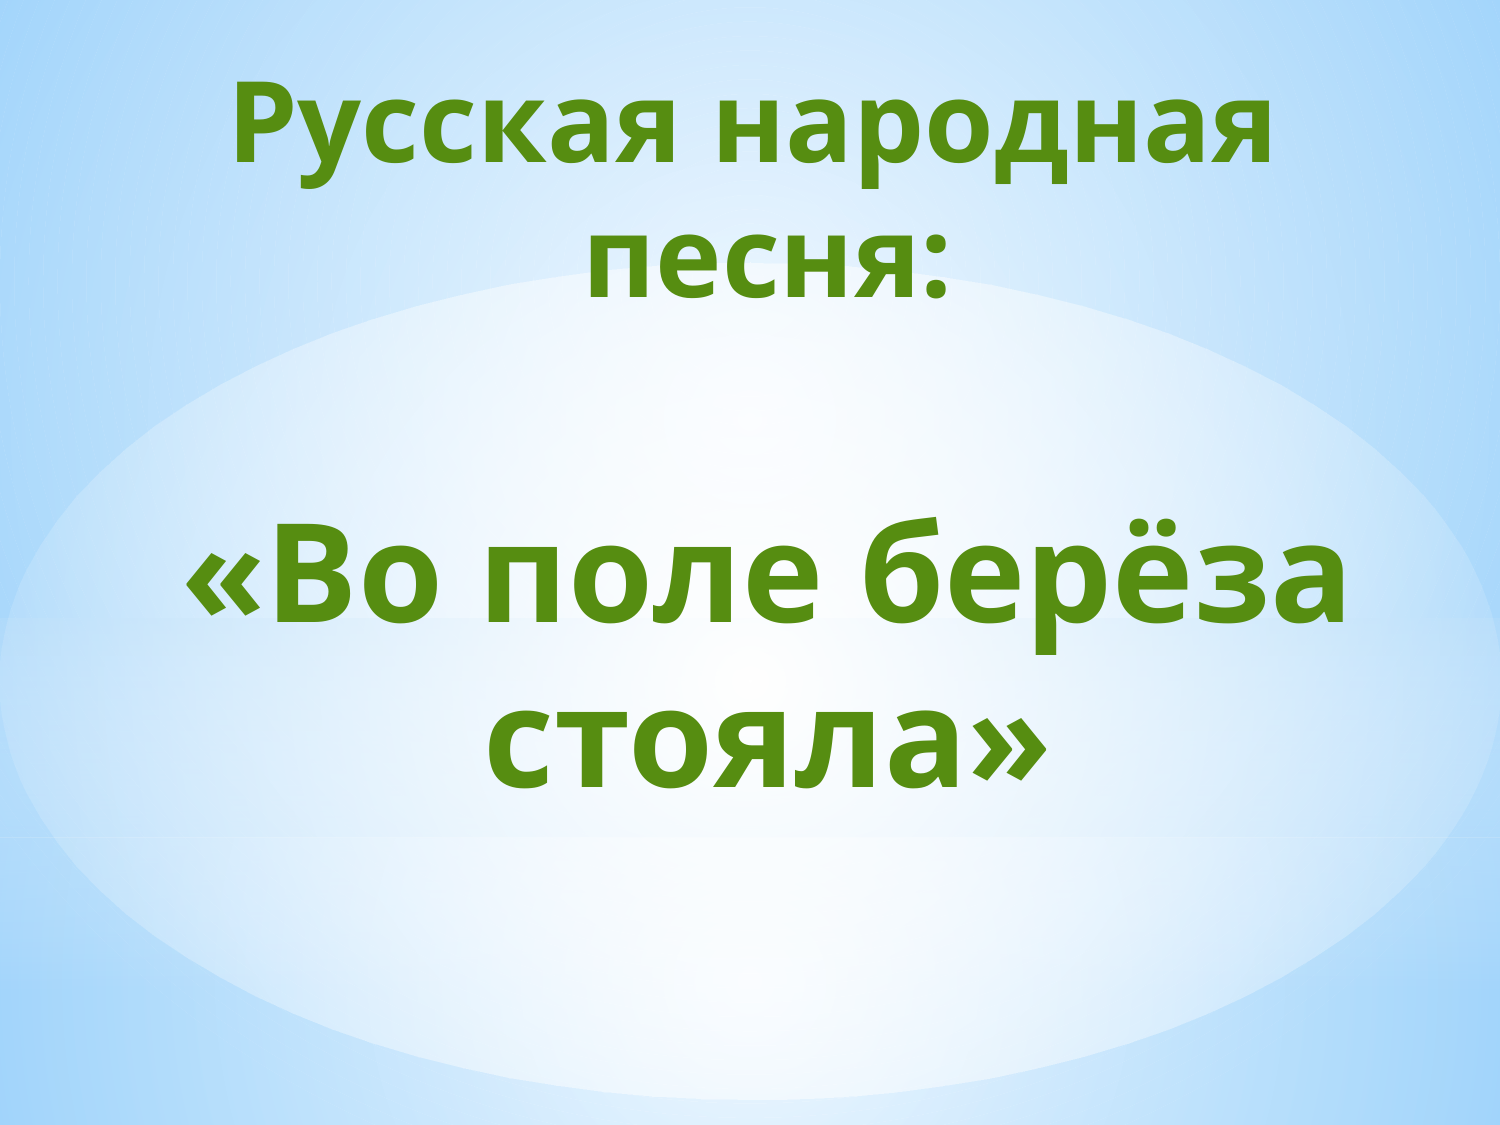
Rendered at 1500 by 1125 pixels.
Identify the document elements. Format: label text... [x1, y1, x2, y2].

title Русская народная песня: «Во поле берёза стояла» [100, 42, 1436, 1047]
